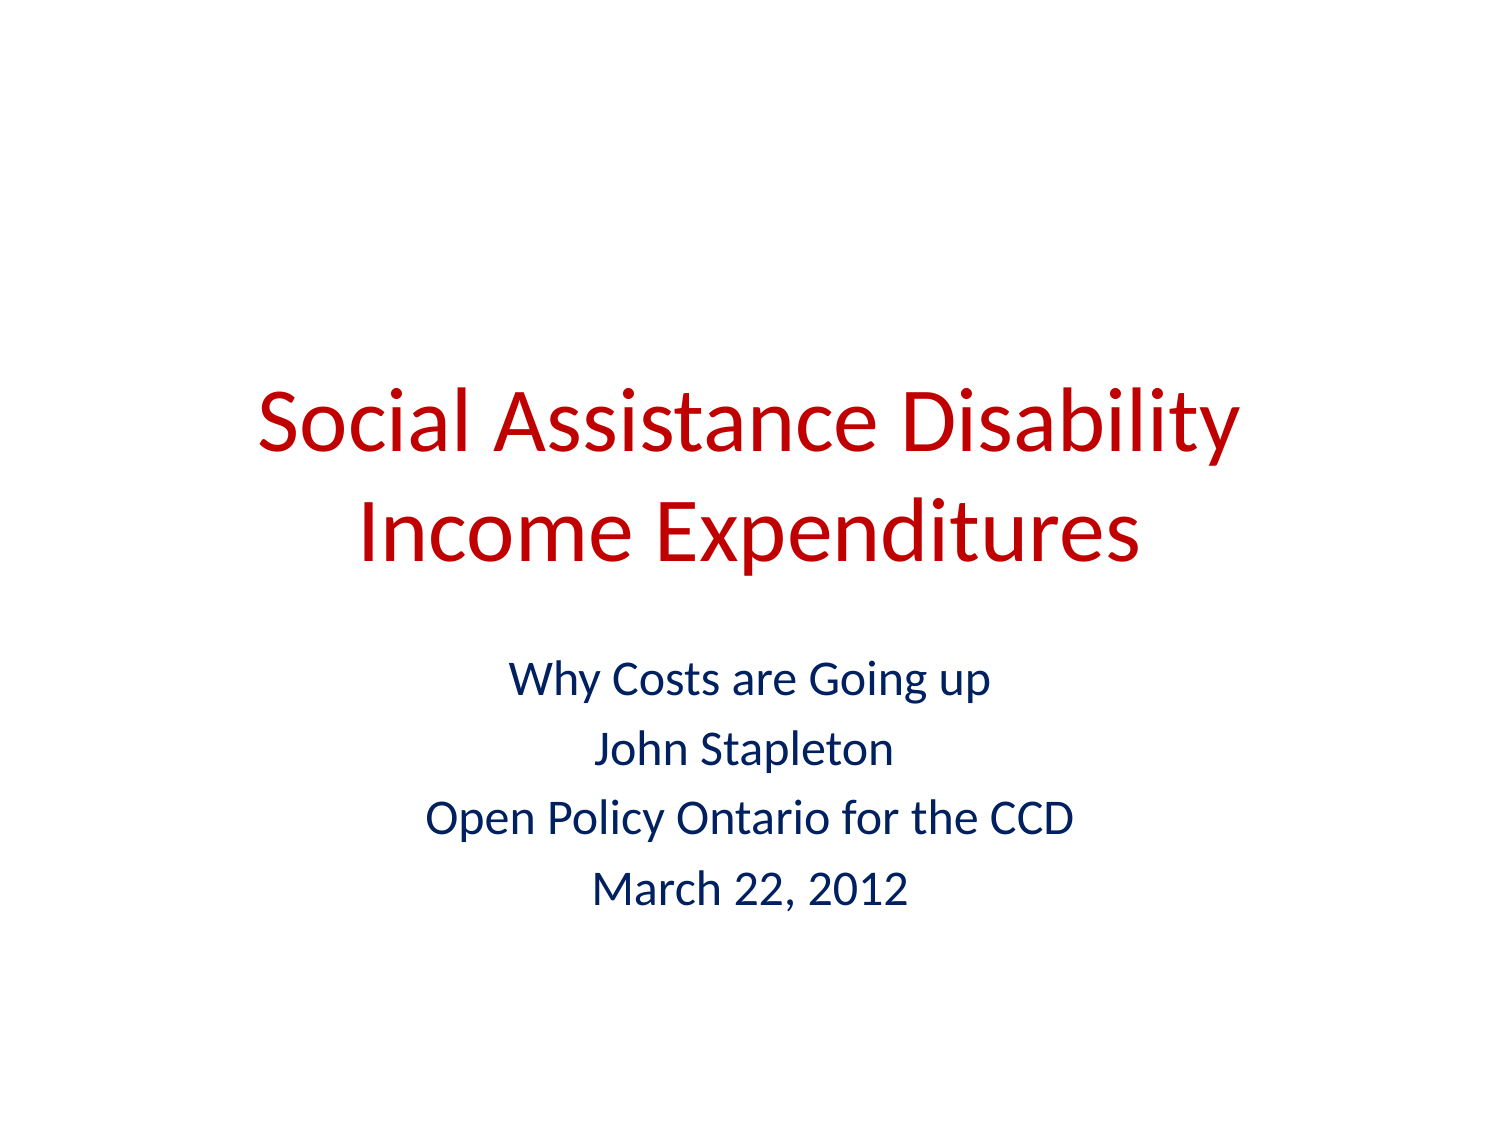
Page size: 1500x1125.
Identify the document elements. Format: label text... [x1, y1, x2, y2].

subtitle Why Costs are Going up John Stapleton Open Policy Ontario for the CCD March 22, 2012 [225, 637, 1275, 925]
title Social Assistance Disability Income Expenditures [112, 349, 1388, 591]
